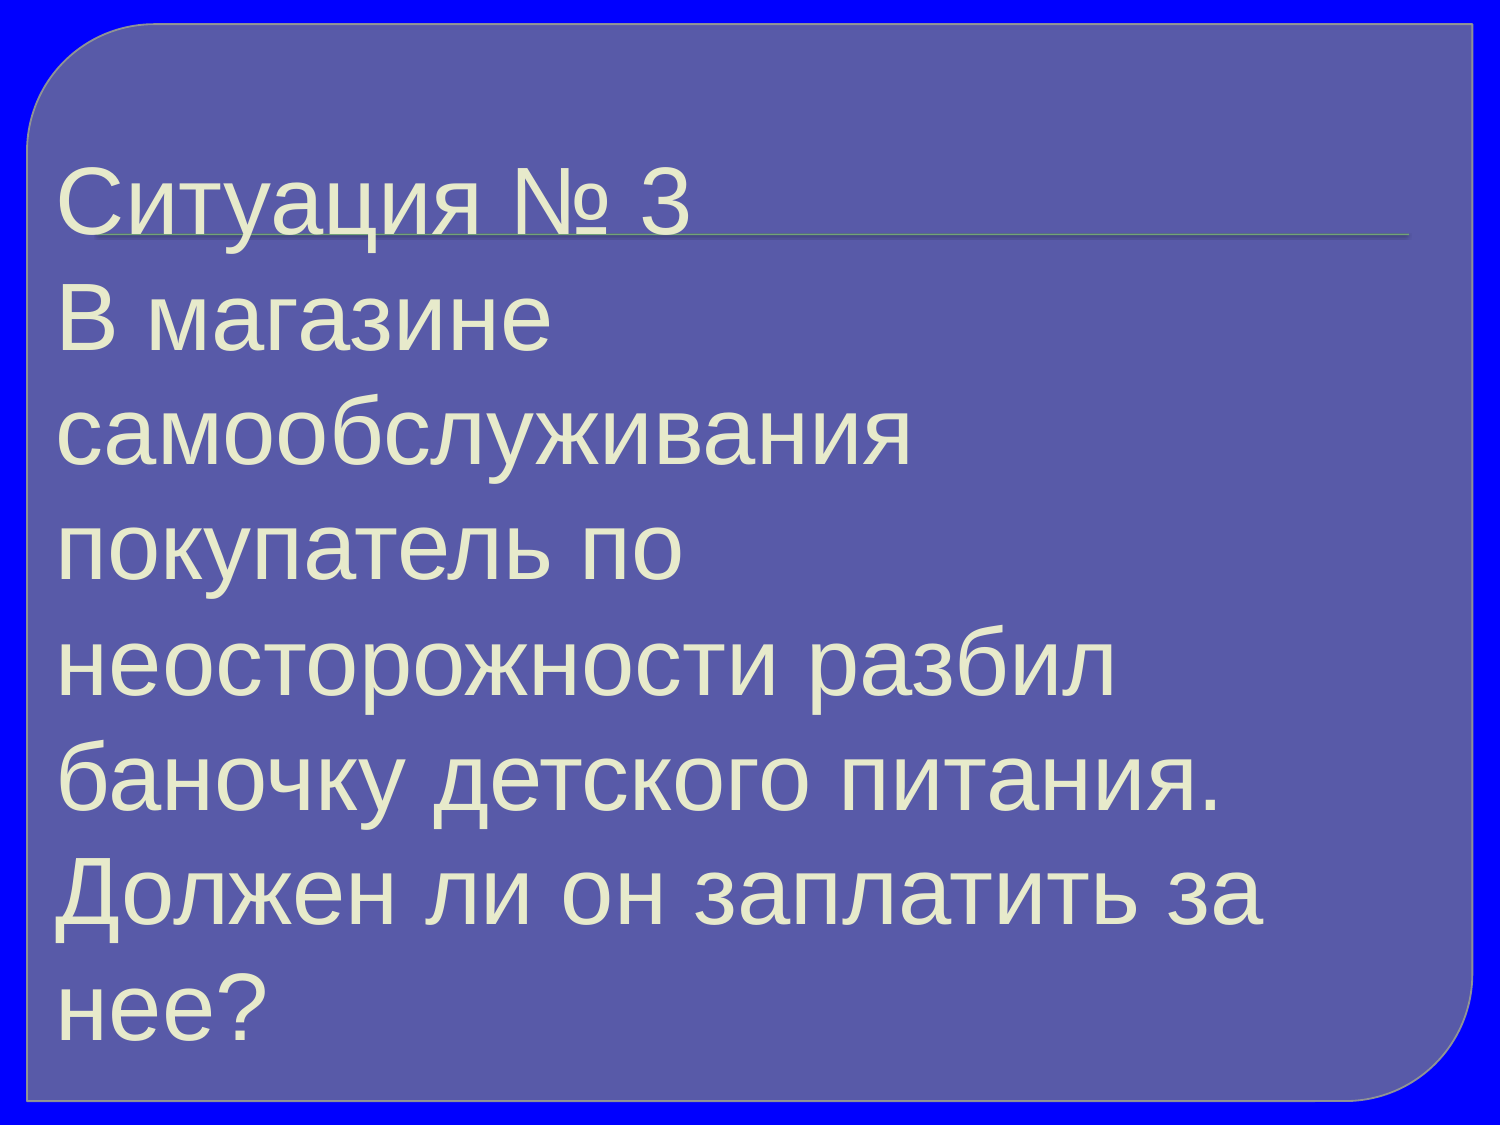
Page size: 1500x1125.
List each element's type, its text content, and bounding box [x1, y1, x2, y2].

text_box Ситуация № 3 В магазине самообслуживания покупатель по неосторожности разбил баночку детского питания. Должен ли он заплатить за нее? [41, 131, 1447, 1067]
